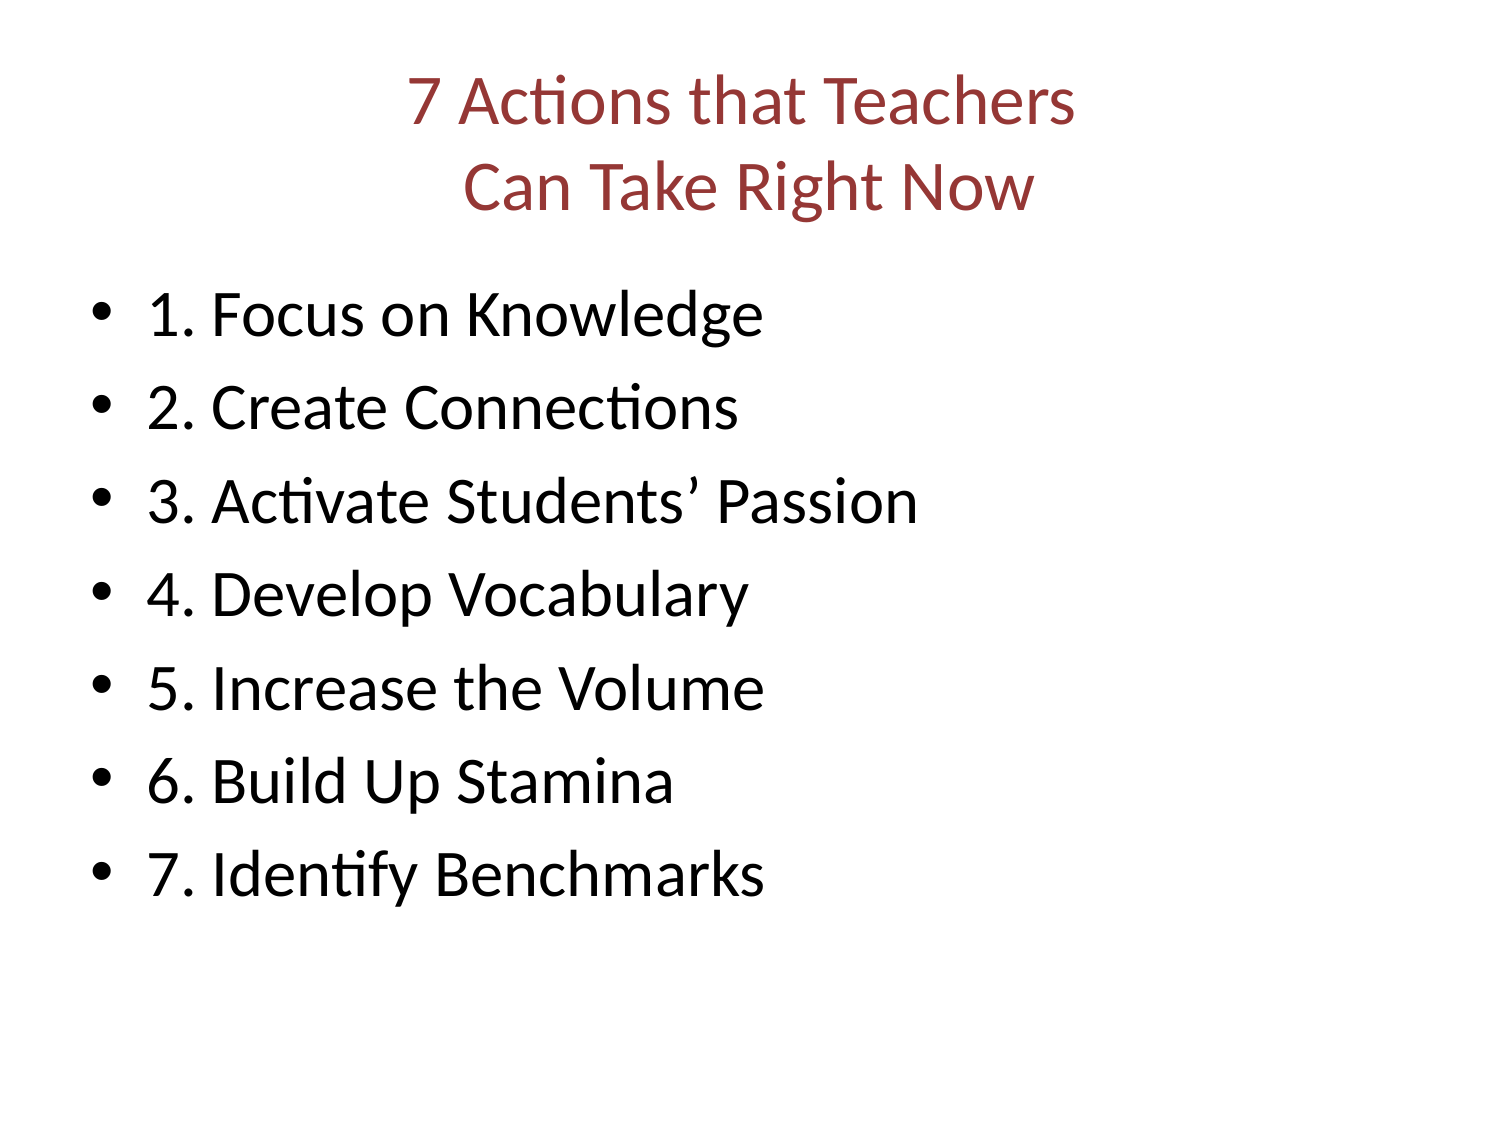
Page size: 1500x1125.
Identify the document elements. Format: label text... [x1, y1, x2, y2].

list 1. Focus on Knowledge 2. Create Connections 3. Activate Students’ Passion 4. Develop Vocabulary 5. Increase the Volume 6. Build Up Stamina 7. Identify Benchmarks [75, 262, 1425, 1005]
title 7 Actions that Teachers Can Take Right Now [75, 45, 1425, 233]
